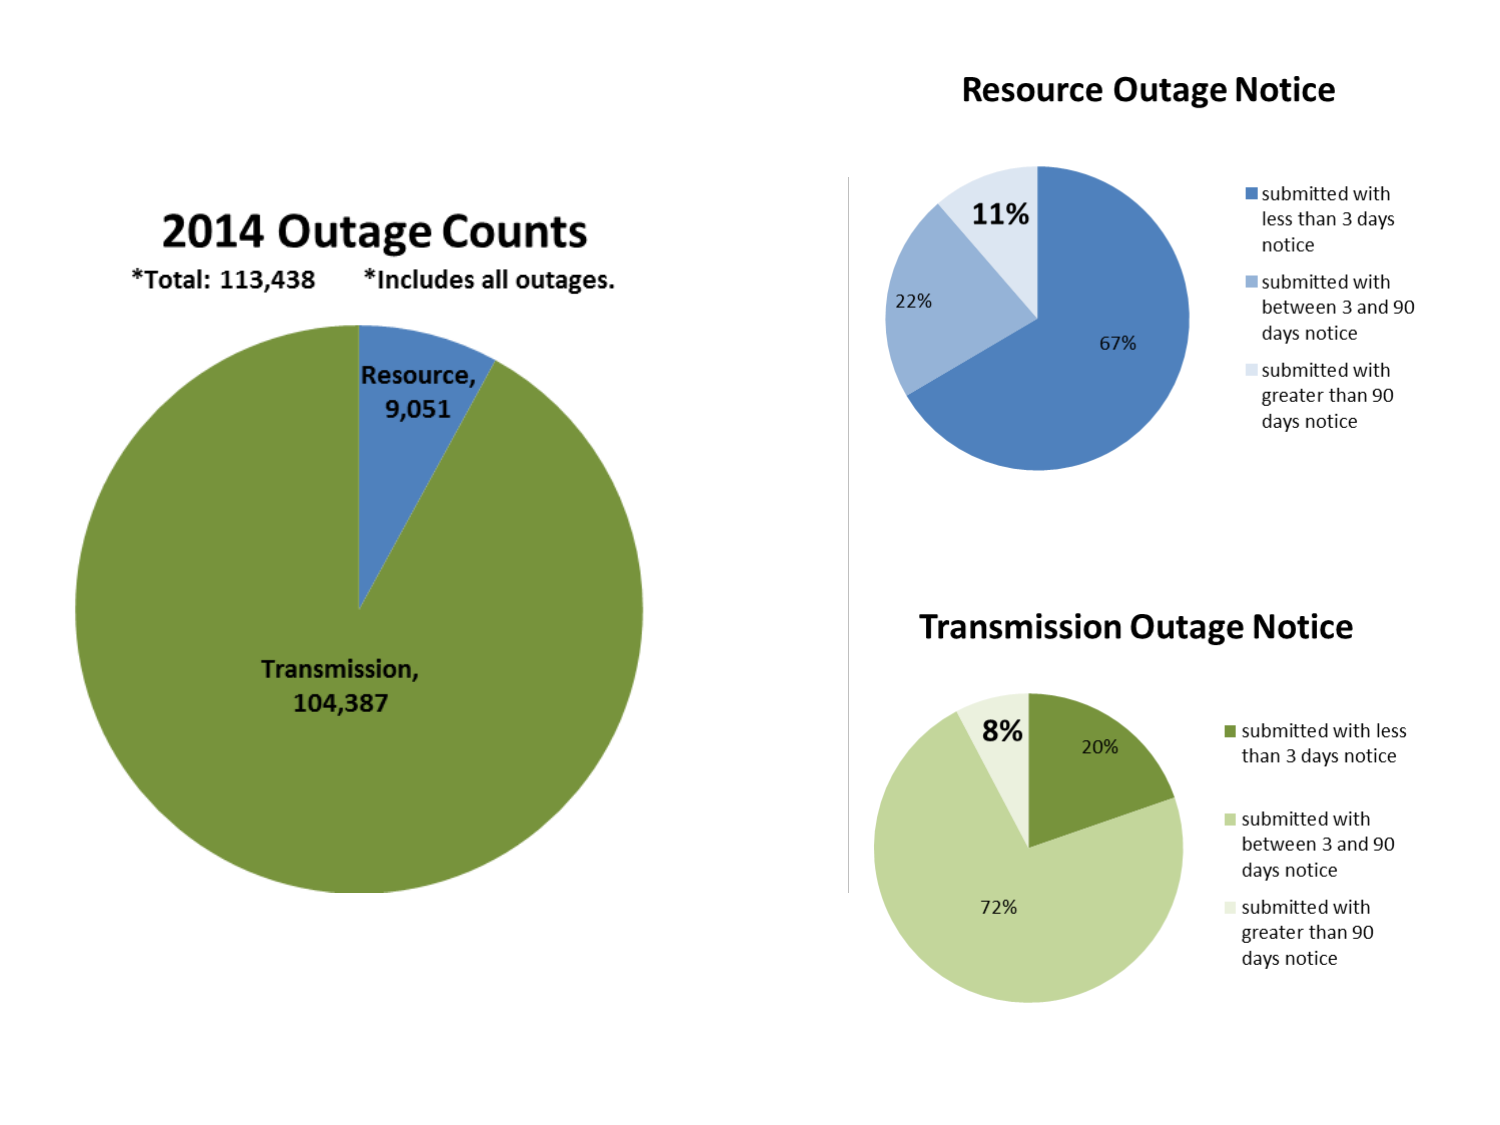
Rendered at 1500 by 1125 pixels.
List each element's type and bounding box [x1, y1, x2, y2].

picture [862, 49, 1436, 501]
picture [0, 177, 1426, 1038]
